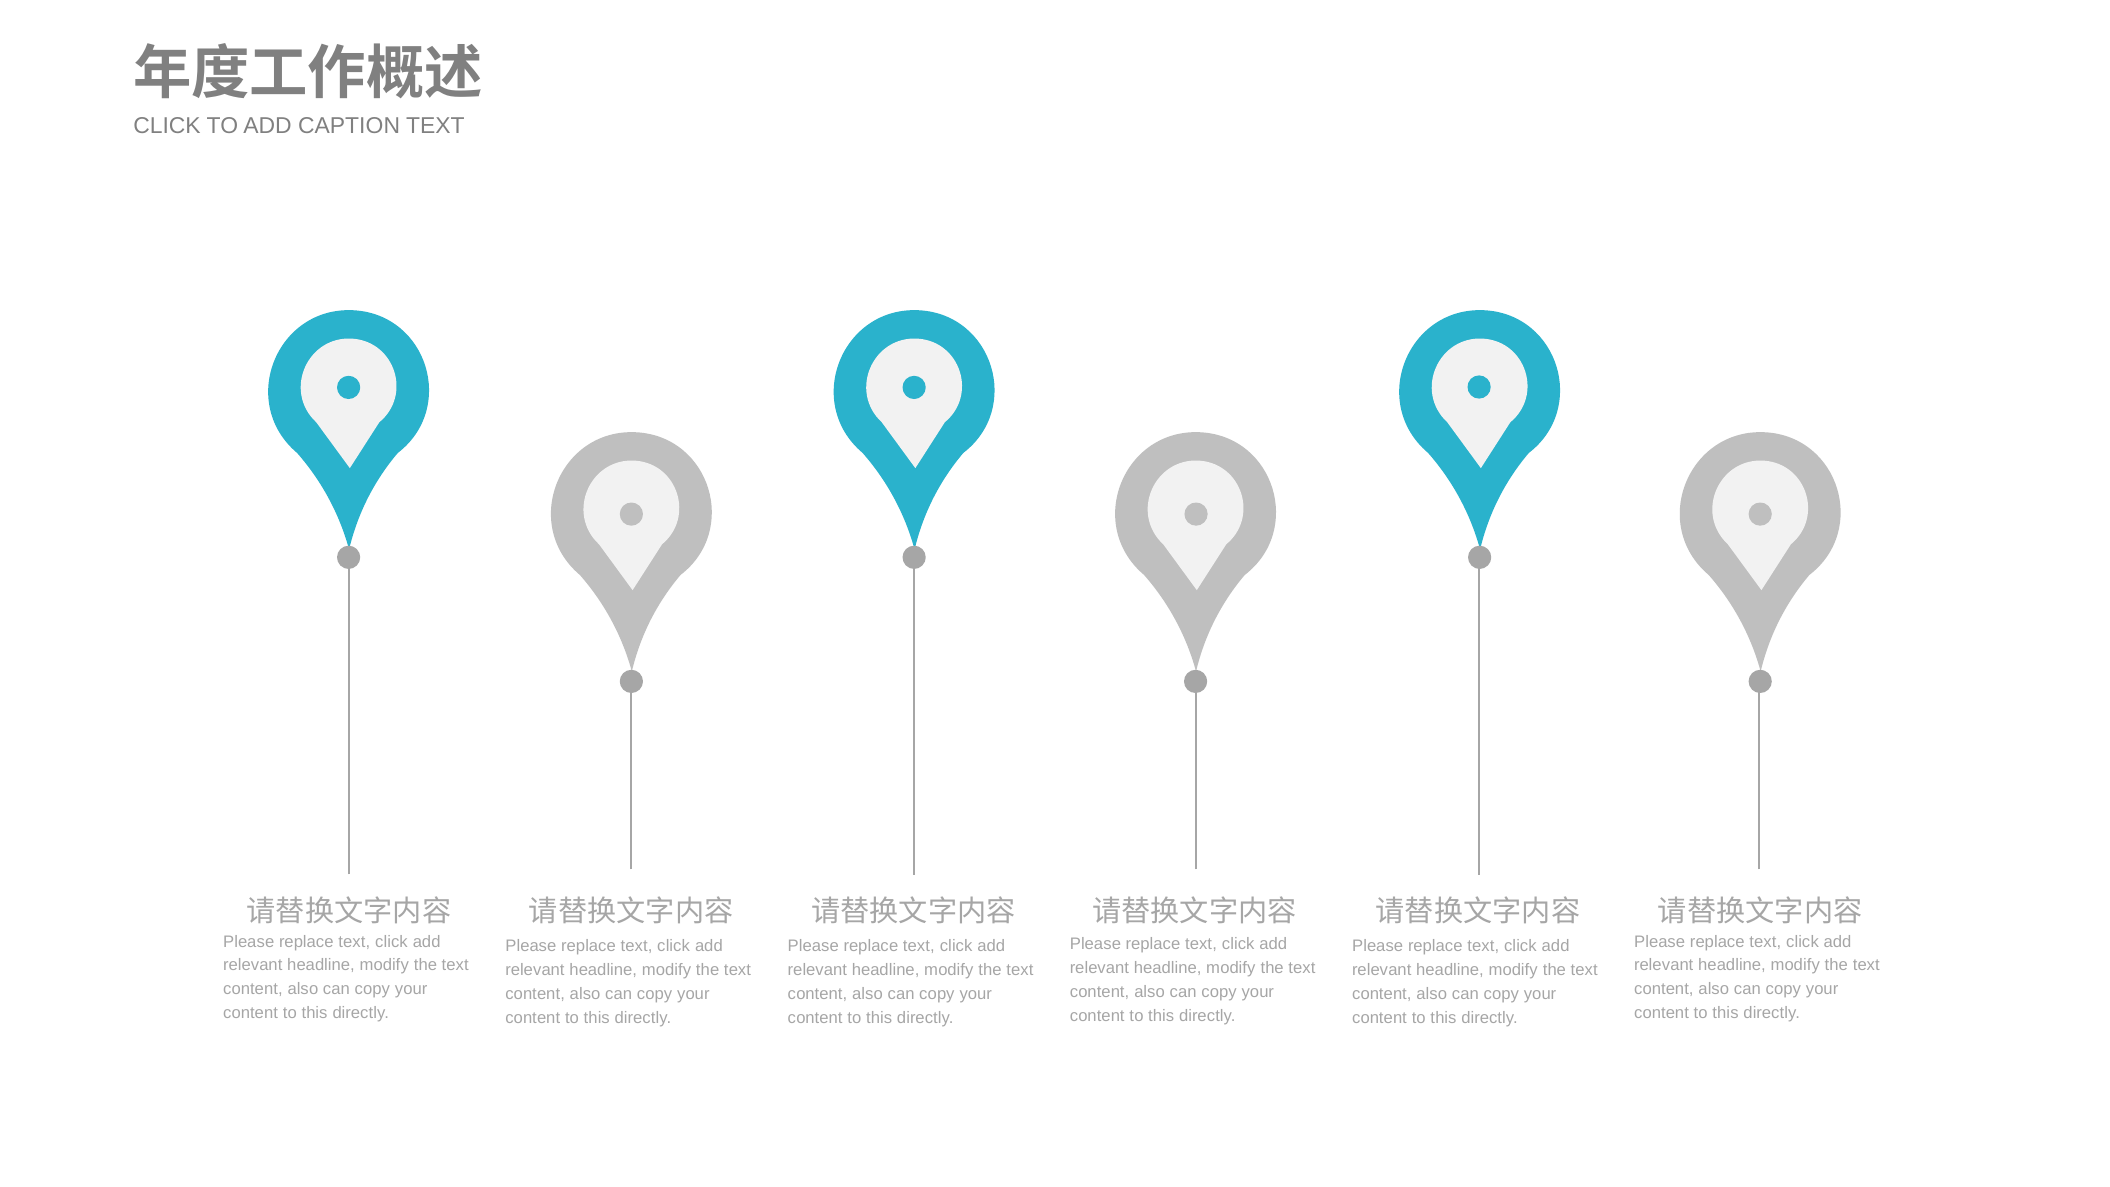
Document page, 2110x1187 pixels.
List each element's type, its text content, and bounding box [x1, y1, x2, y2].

text_box 年度工作概述 [133, 35, 513, 106]
text_box CLICK TO ADD CAPTION TEXT [133, 110, 513, 138]
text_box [505, 432, 758, 1027]
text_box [1351, 310, 1604, 1027]
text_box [1069, 432, 1322, 1024]
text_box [787, 310, 1040, 1027]
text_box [223, 310, 475, 1022]
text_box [1634, 432, 1887, 1022]
